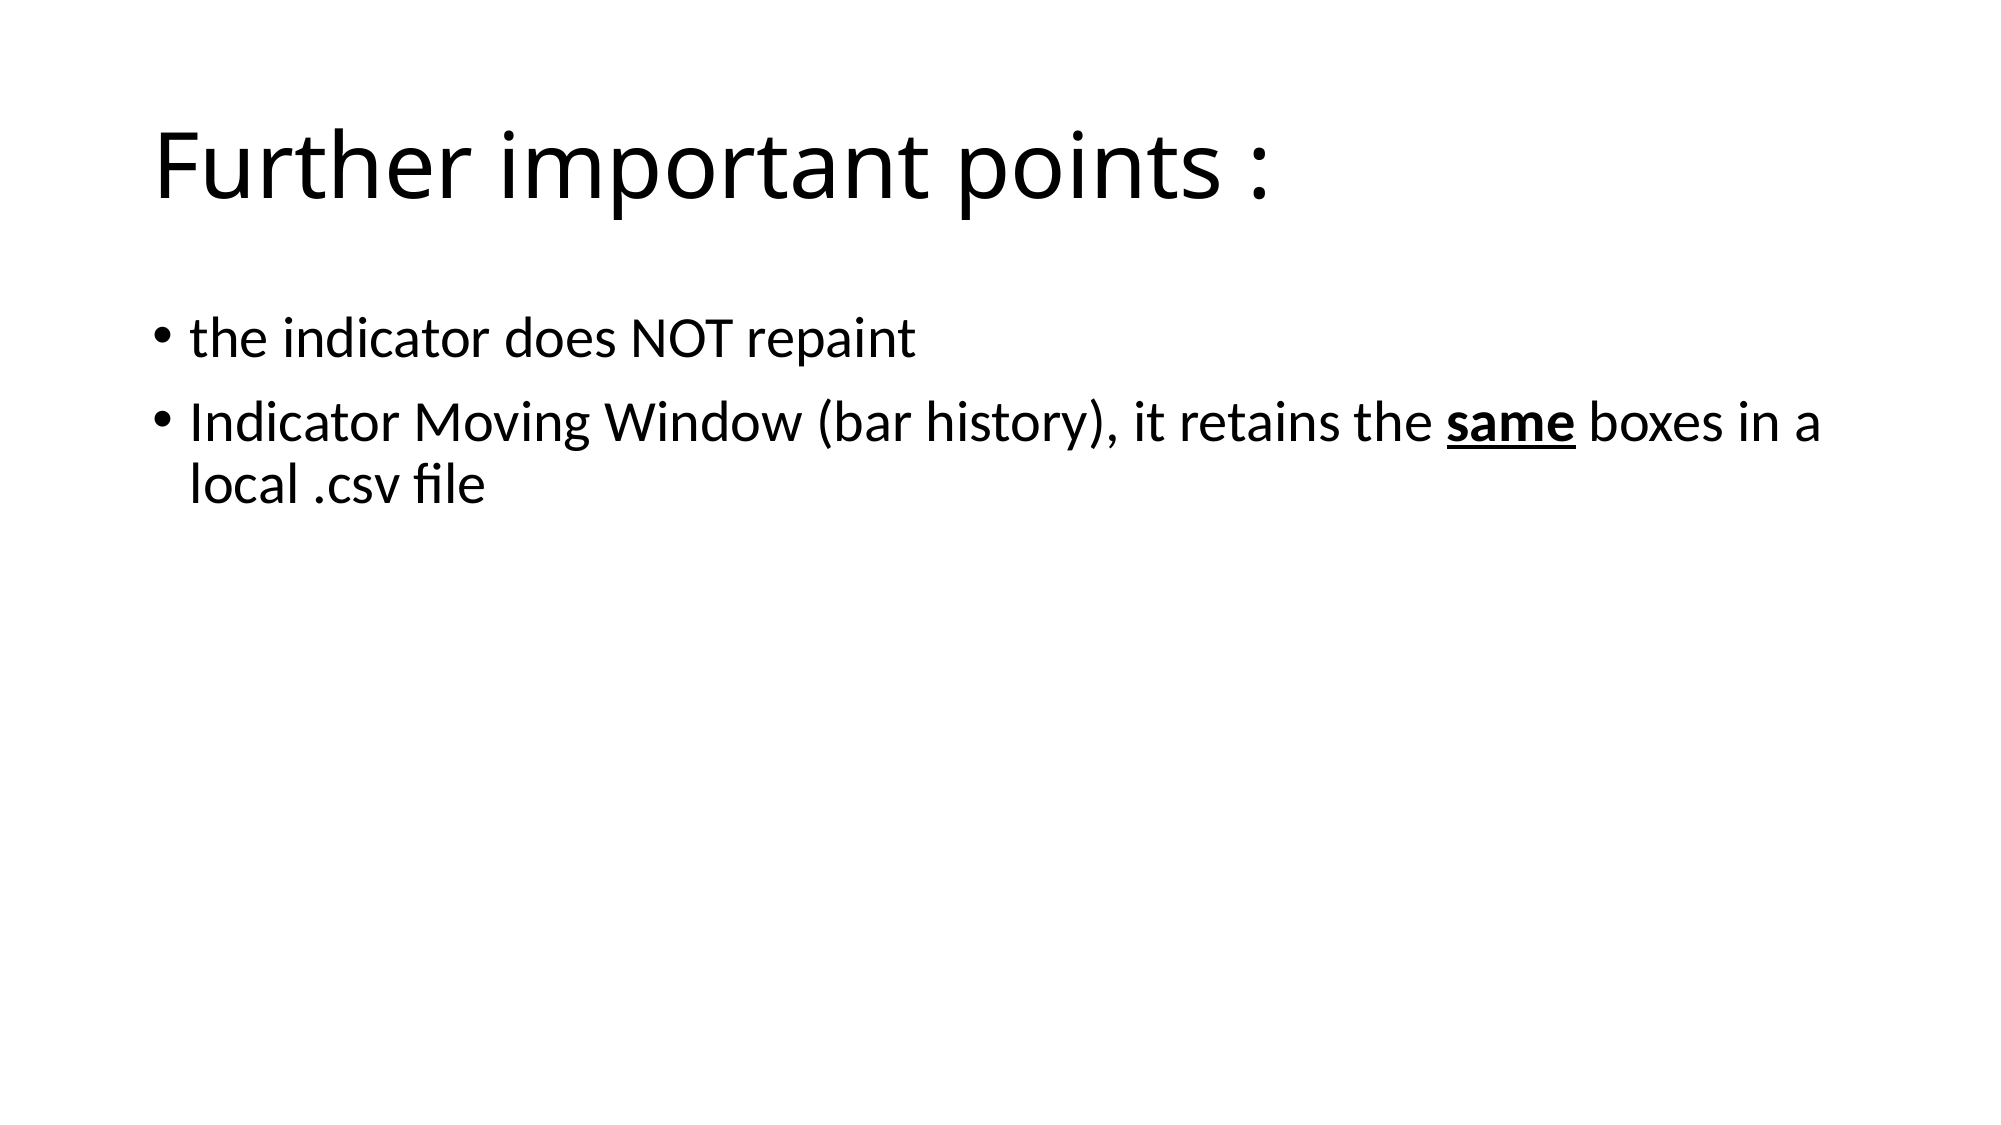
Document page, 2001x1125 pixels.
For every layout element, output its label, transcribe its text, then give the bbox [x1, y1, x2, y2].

list the indicator does NOT repaint Indicator Moving Window (bar history), it retains the same boxes in a local .csv file [137, 299, 1863, 1014]
title Further important points : [137, 59, 1863, 278]
